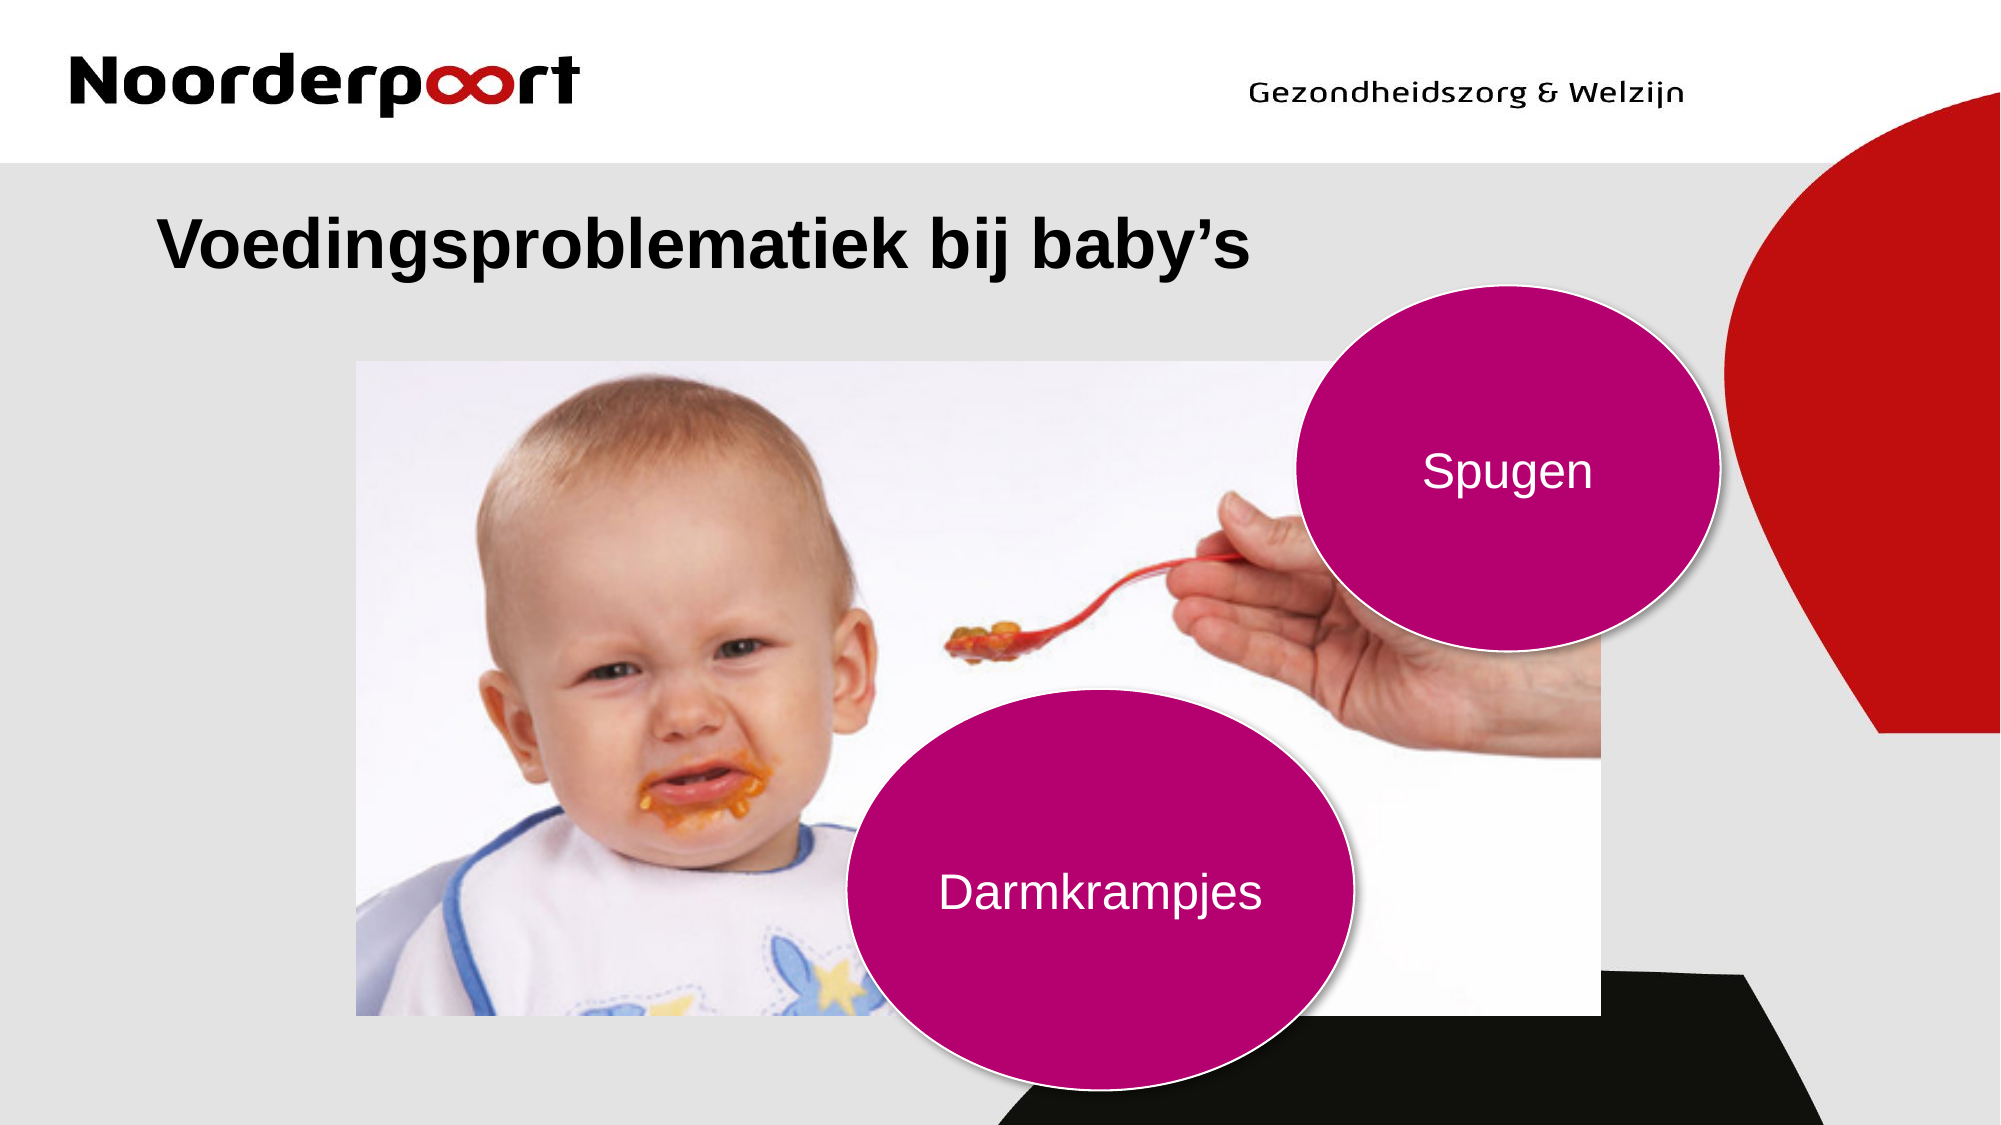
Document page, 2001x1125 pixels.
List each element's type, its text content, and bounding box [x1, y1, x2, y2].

title Voedingsproblematiek bij baby’s [141, 187, 1720, 294]
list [356, 361, 1601, 1016]
text_box Darmkrampjes [901, 1016, 1300, 1092]
text_box Spugen [1334, 284, 1722, 635]
picture [0, 0, 2001, 1125]
